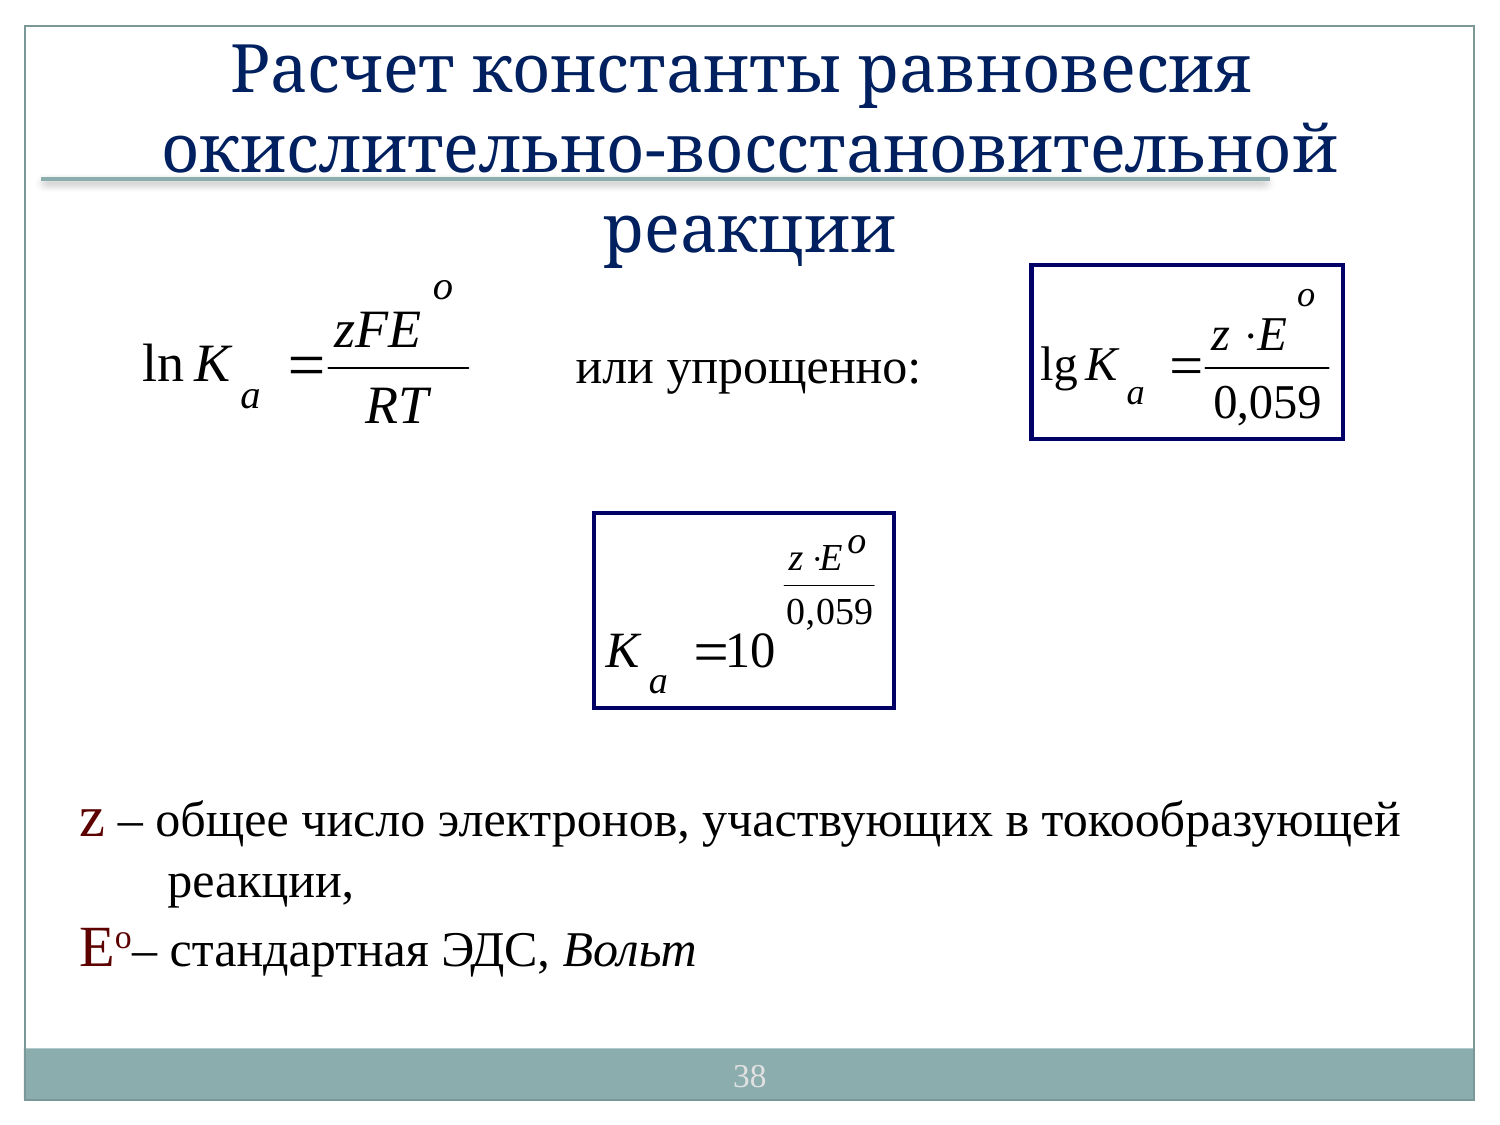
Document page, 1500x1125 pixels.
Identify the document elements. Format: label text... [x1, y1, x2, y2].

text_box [596, 515, 892, 707]
text_box Расчет константы равновесия окислительно-восстановительной реакции [29, 18, 1471, 274]
text_box z – общее число электронов, участвующих в токообразующей реакции, Eo– стандартная ЭДС, Вольт [64, 770, 1459, 986]
text_box или упрощенно: [560, 326, 940, 401]
slide_number 38 [699, 1037, 800, 1110]
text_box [135, 255, 479, 436]
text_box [1033, 266, 1341, 438]
